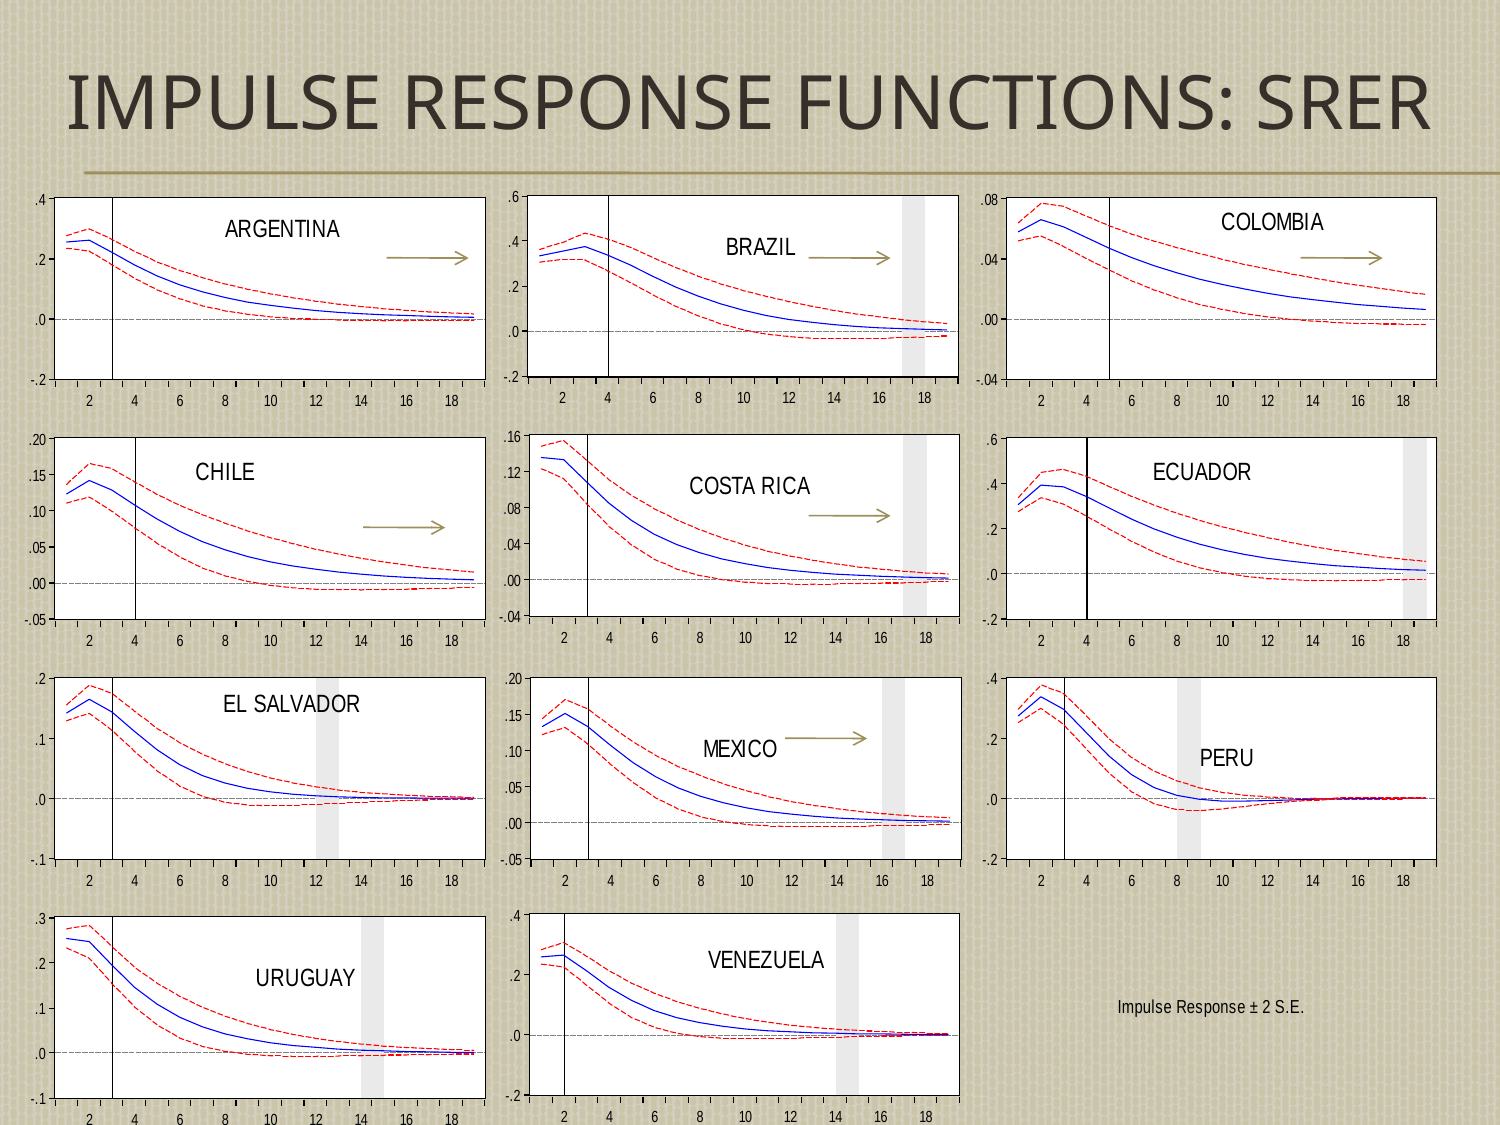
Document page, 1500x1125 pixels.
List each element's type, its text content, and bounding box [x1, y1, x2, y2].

picture [23, 187, 1442, 1125]
title Impulse response functions: sRER [0, 30, 1500, 169]
